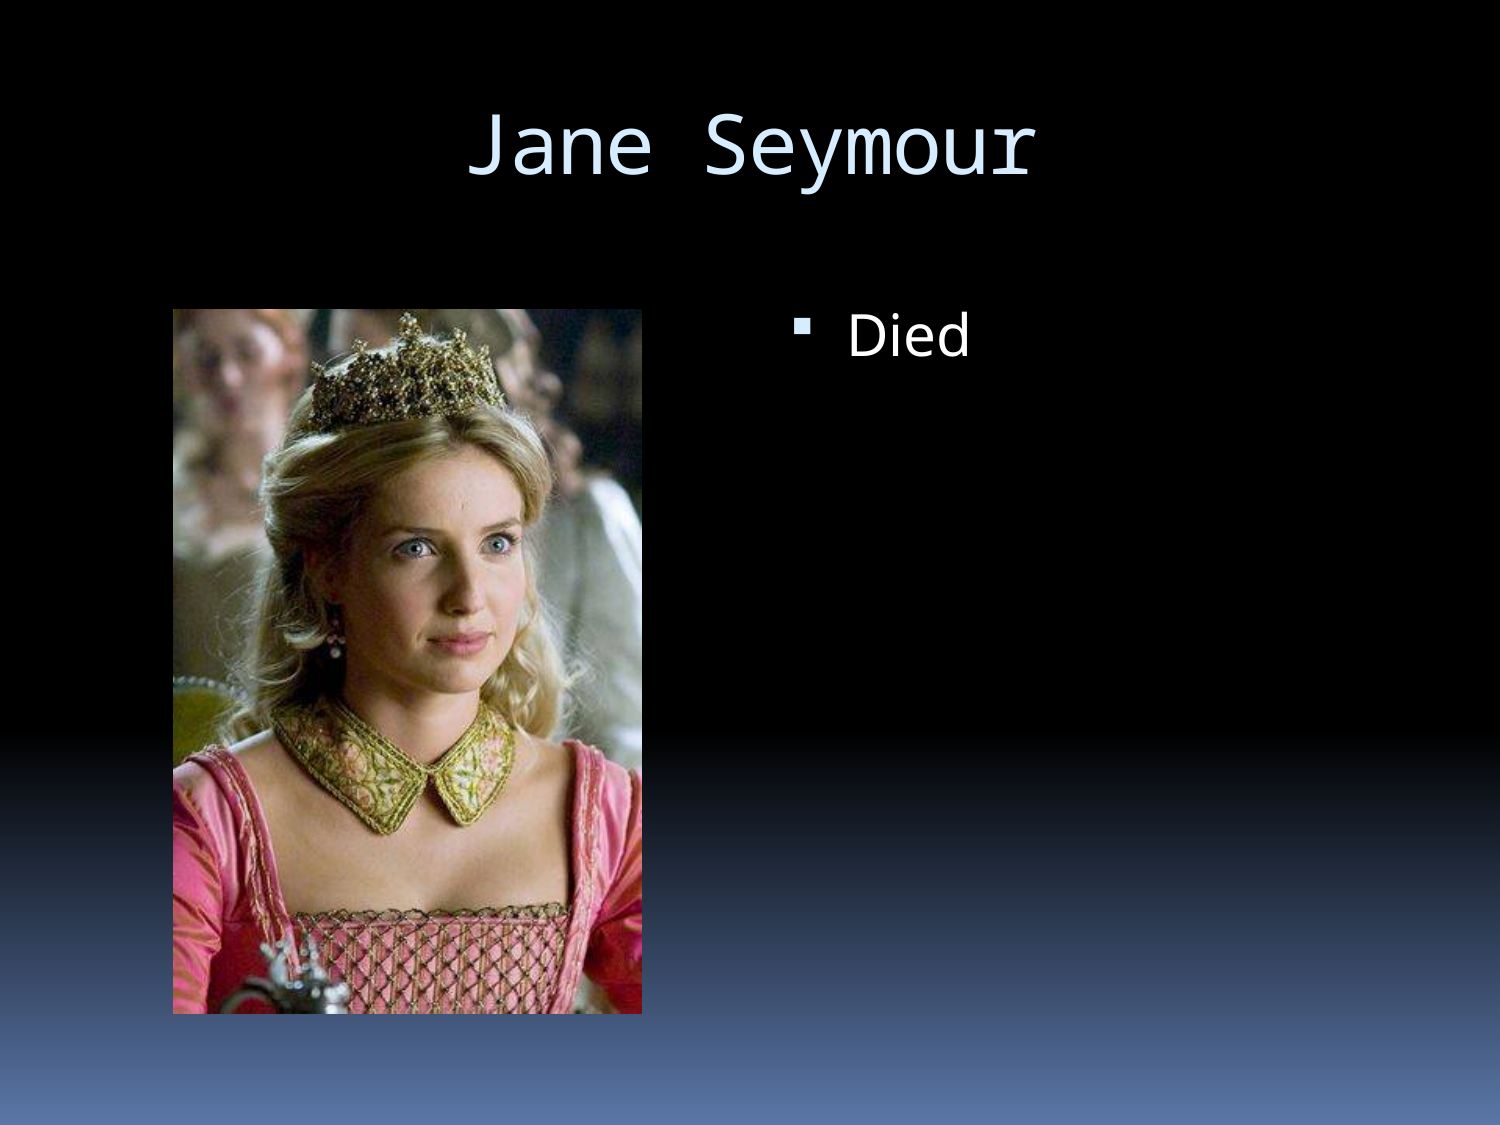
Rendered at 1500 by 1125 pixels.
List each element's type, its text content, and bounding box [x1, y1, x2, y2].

title Jane Seymour [75, 83, 1425, 234]
list Died [763, 290, 1427, 1033]
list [172, 309, 643, 1014]
